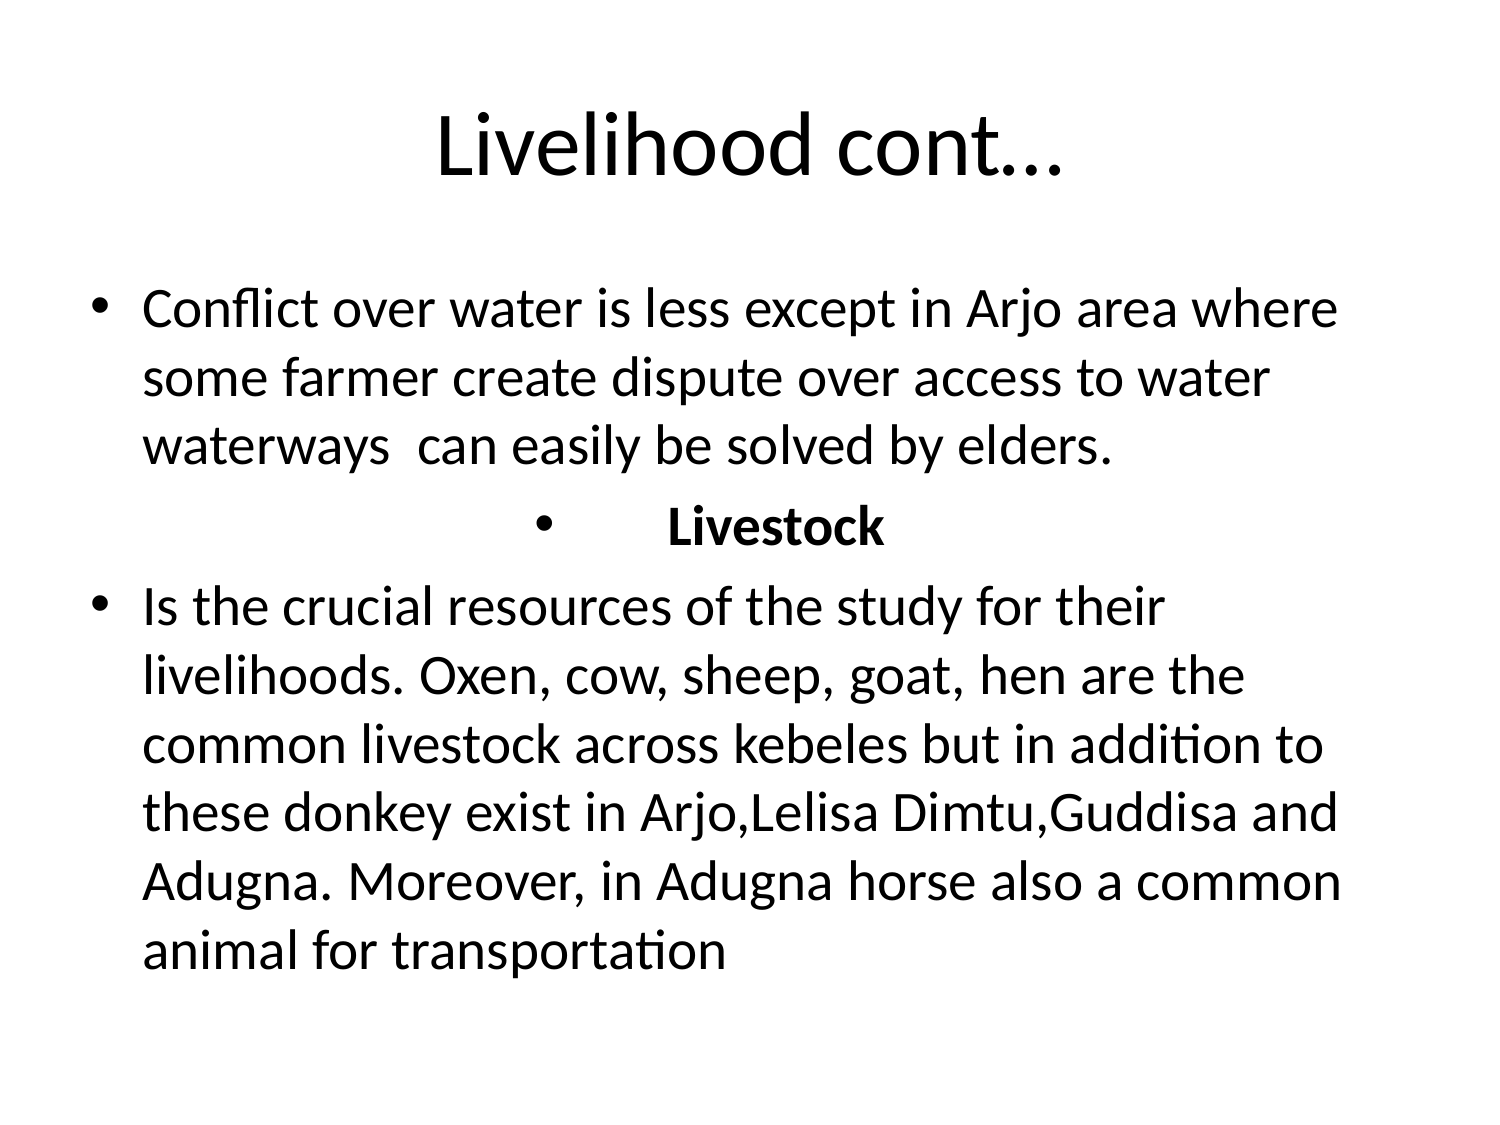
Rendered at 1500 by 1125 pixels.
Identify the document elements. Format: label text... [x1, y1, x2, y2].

list Conflict over water is less except in Arjo area where some farmer create dispute over access to water waterways can easily be solved by elders. Livestock Is the crucial resources of the study for their livelihoods. Oxen, cow, sheep, goat, hen are the common livestock across kebeles but in addition to these donkey exist in Arjo,Lelisa Dimtu,Guddisa and Adugna. Moreover, in Adugna horse also a common animal for transportation [75, 262, 1425, 1005]
title Livelihood cont… [75, 45, 1425, 233]
